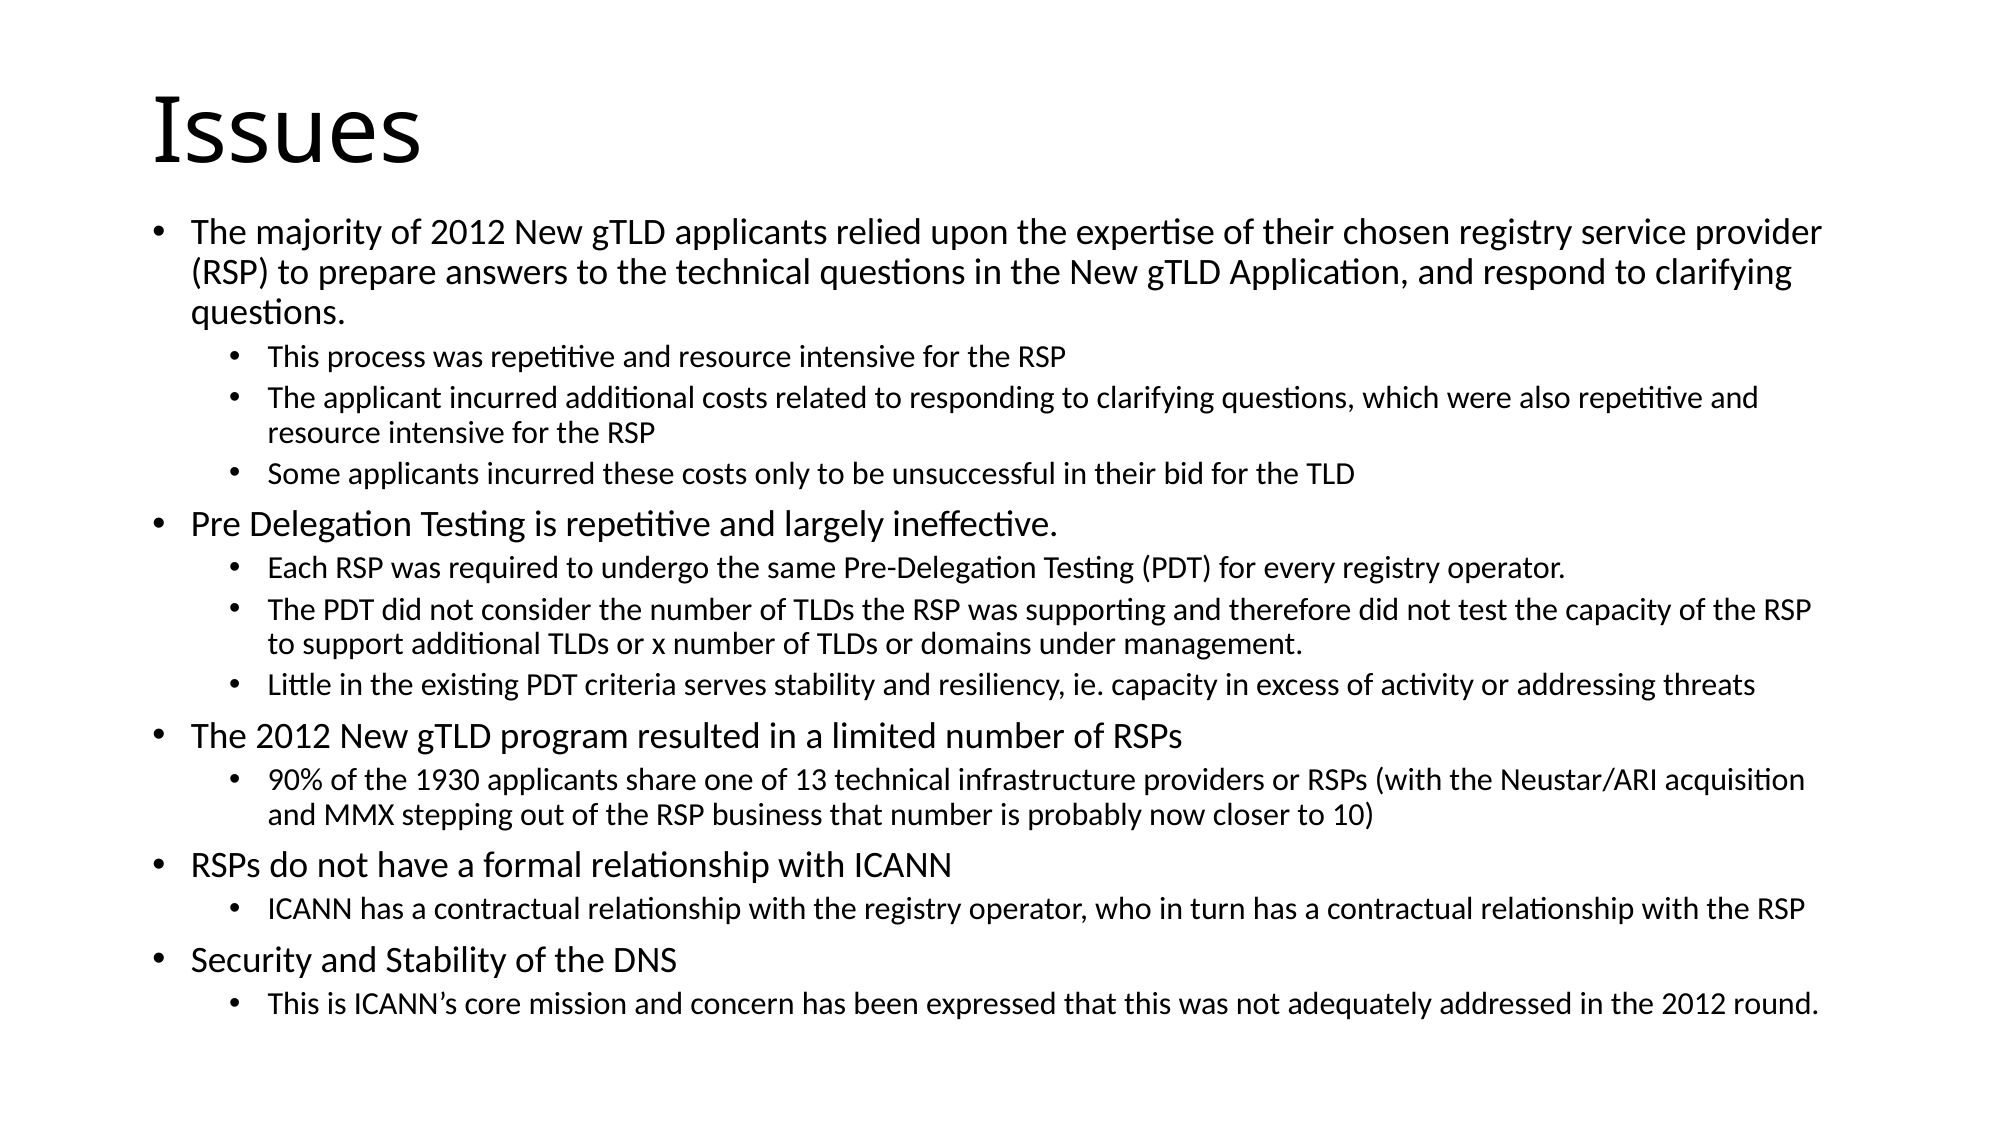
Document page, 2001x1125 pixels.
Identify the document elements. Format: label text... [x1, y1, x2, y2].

title Issues [137, 59, 1863, 204]
list The majority of 2012 New gTLD applicants relied upon the expertise of their chosen registry service provider (RSP) to prepare answers to the technical questions in the New gTLD Application, and respond to clarifying questions. This process was repetitive and resource intensive for the RSP The applicant incurred additional costs related to responding to clarifying questions, which were also repetitive and resource intensive for the RSP Some applicants incurred these costs only to be unsuccessful in their bid for the TLD Pre Delegation Testing is repetitive and largely ineffective. Each RSP was required to undergo the same Pre-Delegation Testing (PDT) for every registry operator. The PDT did not consider the number of TLDs the RSP was supporting and therefore did not test the capacity of the RSP to support additional TLDs or x number of TLDs or domains under management. Little in the existing PDT criteria serves stability and resiliency, ie. capacity in excess of activity or addressing threats The 2012 New gTLD program resulted in a limited number of RSPs 90% of the 1930 applicants share one of 13 technical infrastructure providers or RSPs (with the Neustar/ARI acquisition and MMX stepping out of the RSP business that number is probably now closer to 10) RSPs do not have a formal relationship with ICANN ICANN has a contractual relationship with the registry operator, who in turn has a contractual relationship with the RSP Security and Stability of the DNS This is ICANN’s core mission and concern has been expressed that this was not adequately addressed in the 2012 round. [137, 204, 1863, 1045]
